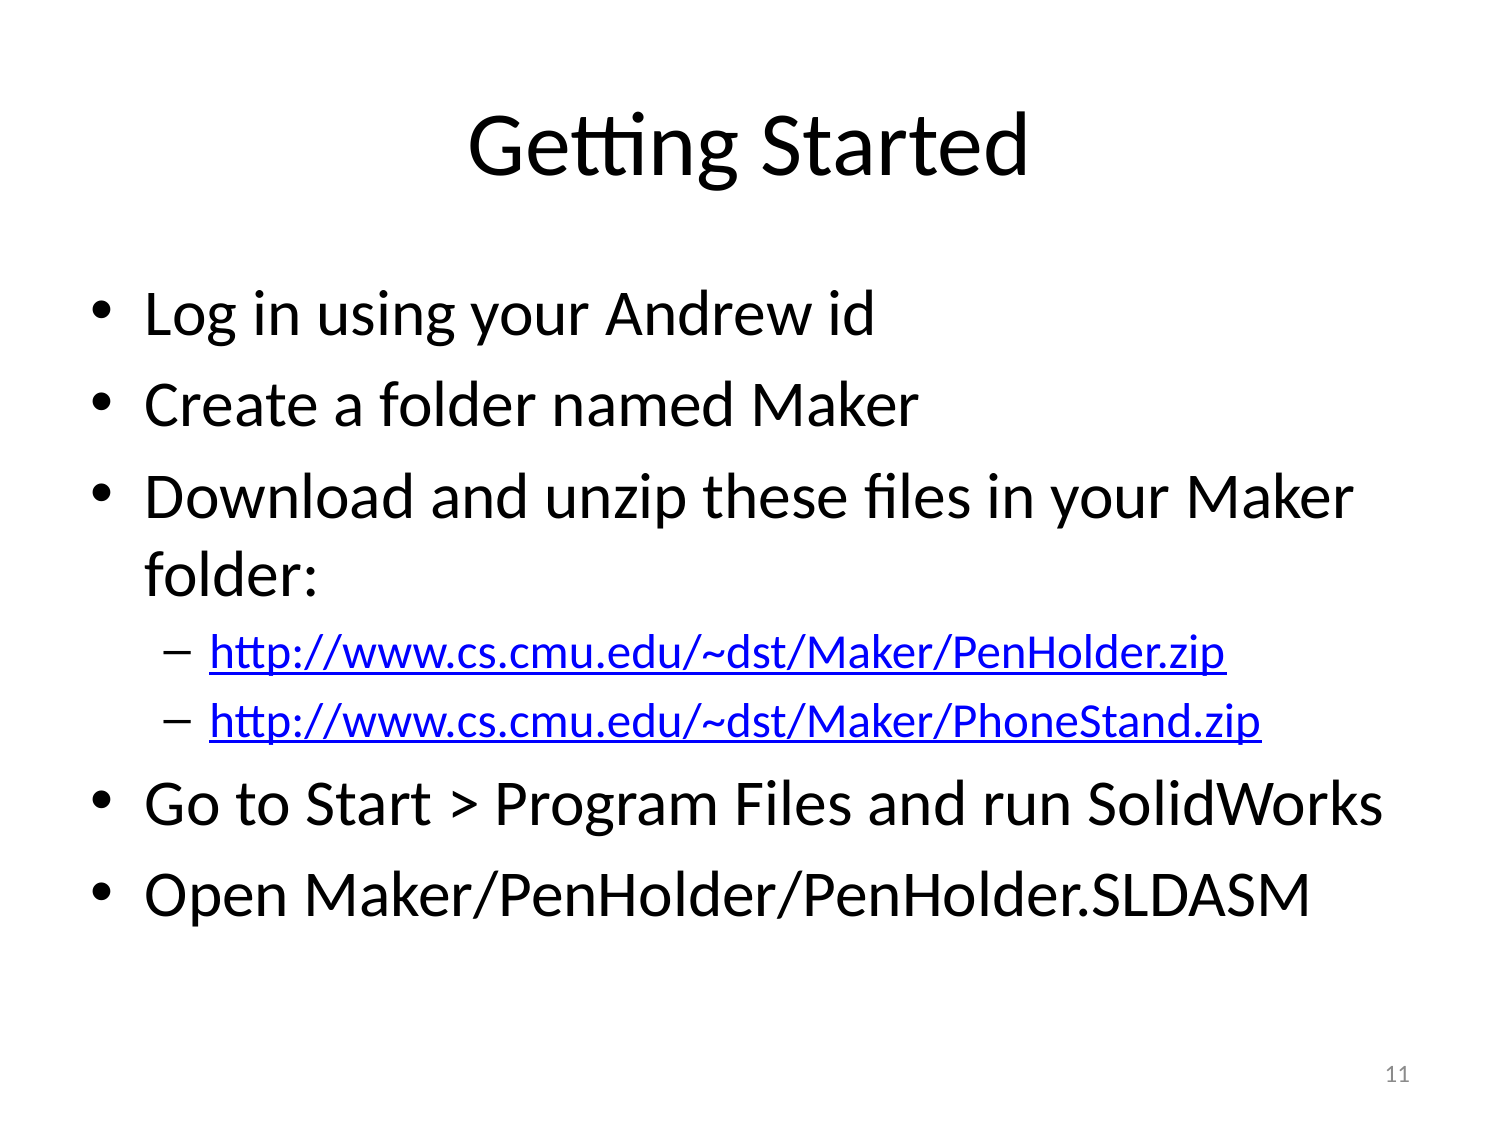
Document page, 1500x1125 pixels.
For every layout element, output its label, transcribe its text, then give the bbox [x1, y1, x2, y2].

list Log in using your Andrew id Create a folder named Maker Download and unzip these files in your Maker folder: http://www.cs.cmu.edu/~dst/Maker/PenHolder.zip http://www.cs.cmu.edu/~dst/Maker/PhoneStand.zip Go to Start > Program Files and run SolidWorks Open Maker/PenHolder/PenHolder.SLDASM [75, 262, 1425, 1005]
title Getting Started [75, 45, 1425, 233]
slide_number 11 [1074, 1042, 1425, 1103]
